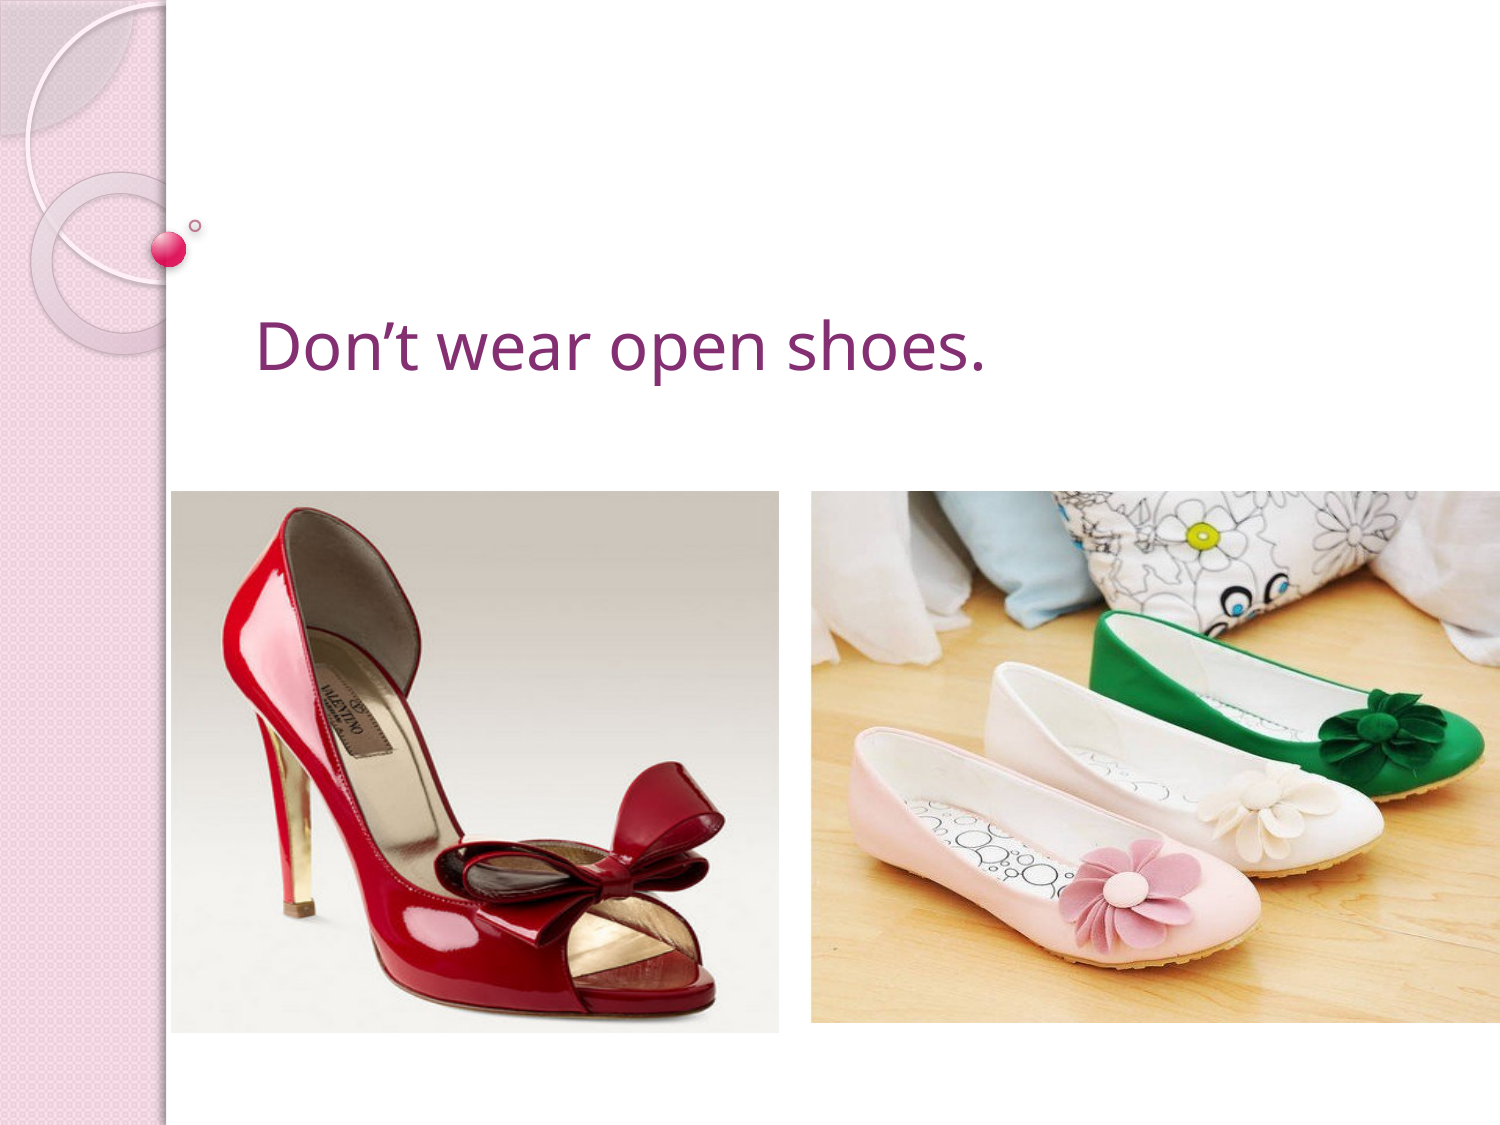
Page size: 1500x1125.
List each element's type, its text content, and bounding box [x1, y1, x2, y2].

subtitle Don’t wear open shoes. [234, 303, 1450, 591]
picture [808, 491, 1500, 1024]
picture [170, 491, 780, 1033]
